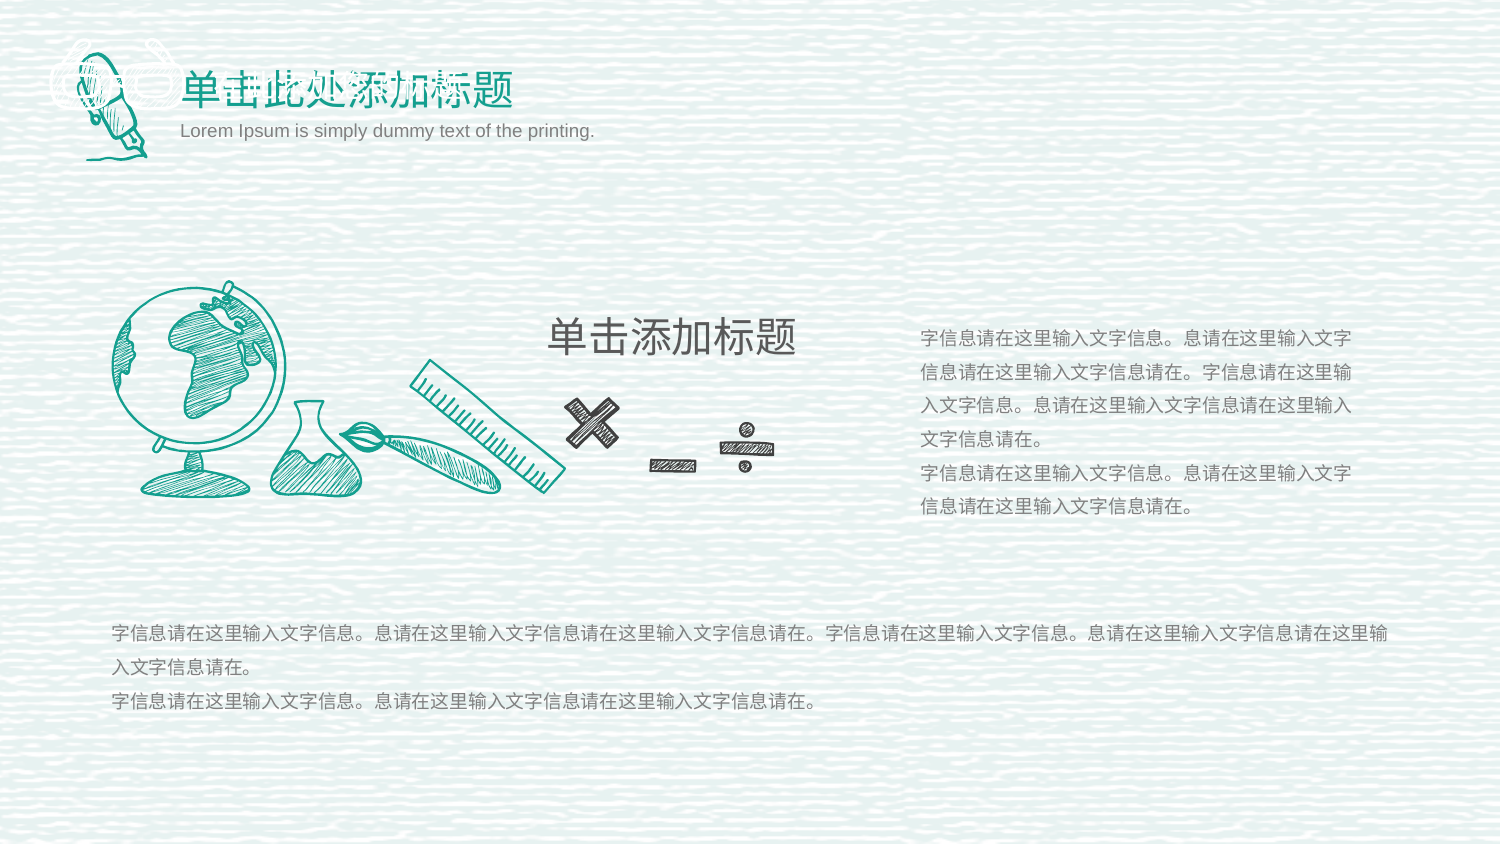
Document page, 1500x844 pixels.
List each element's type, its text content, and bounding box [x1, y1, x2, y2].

text_box [738, 460, 752, 473]
text_box [409, 358, 566, 495]
text_box 单击添加标题 [515, 305, 809, 367]
text_box [719, 441, 775, 457]
text_box [564, 397, 620, 449]
text_box [649, 458, 697, 473]
text_box [269, 399, 363, 498]
text_box 字信息请在这里输入文字信息。息请在这里输入文字信息请在这里输入文字信息请在。字信息请在这里输入文字信息。息请在这里输入文字信息请在这里输入文字信息请在。 字信息请在这里输入文字信息。息请在这里输入文字信息请在这里输入文字信息请在。 [909, 309, 1371, 558]
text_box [49, 37, 537, 112]
text_box 字信息请在这里输入文字信息。息请在这里输入文字信息请在这里输入文字信息请在。字信息请在这里输入文字信息。息请在这里输入文字信息请在这里输入文字信息请在。 字信息请在这里输入文字信息。息请在这里输入文字信息请在这里输入文字信息请在。 [100, 605, 1406, 752]
text_box [739, 422, 755, 438]
text_box [338, 421, 502, 495]
text_box [111, 280, 287, 499]
